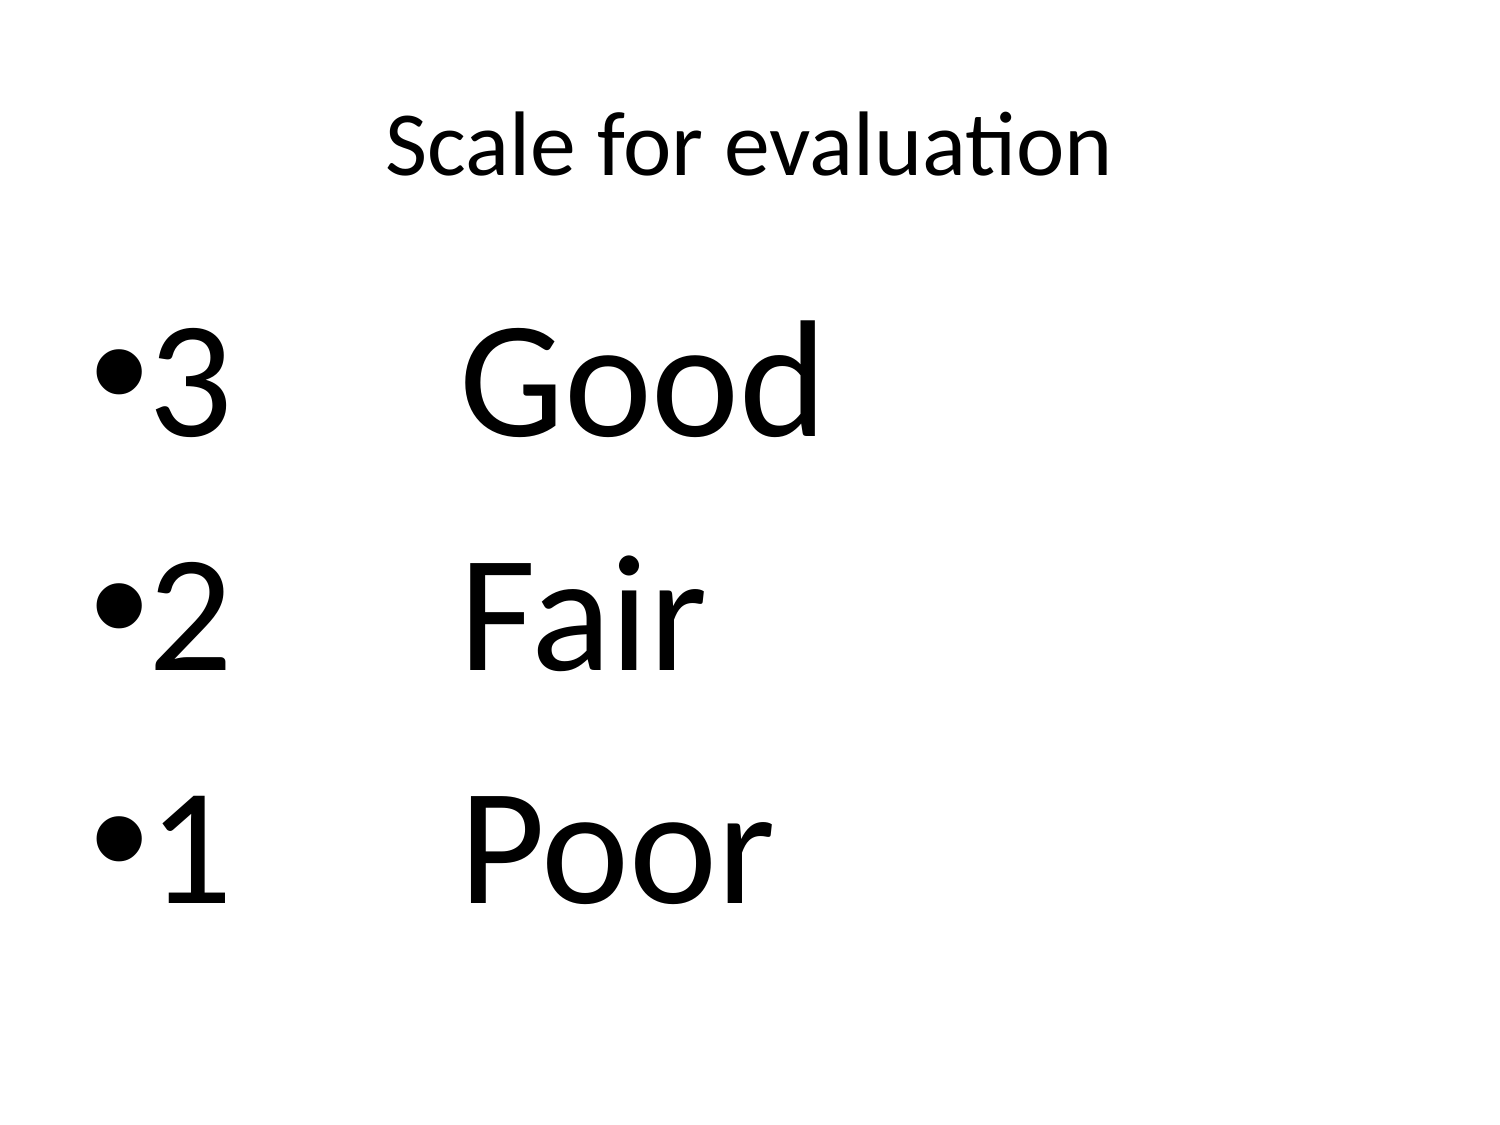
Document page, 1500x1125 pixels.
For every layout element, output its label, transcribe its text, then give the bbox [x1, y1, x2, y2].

list 3 Good 2 Fair 1 Poor [75, 262, 1425, 1005]
title Scale for evaluation [75, 45, 1425, 233]
